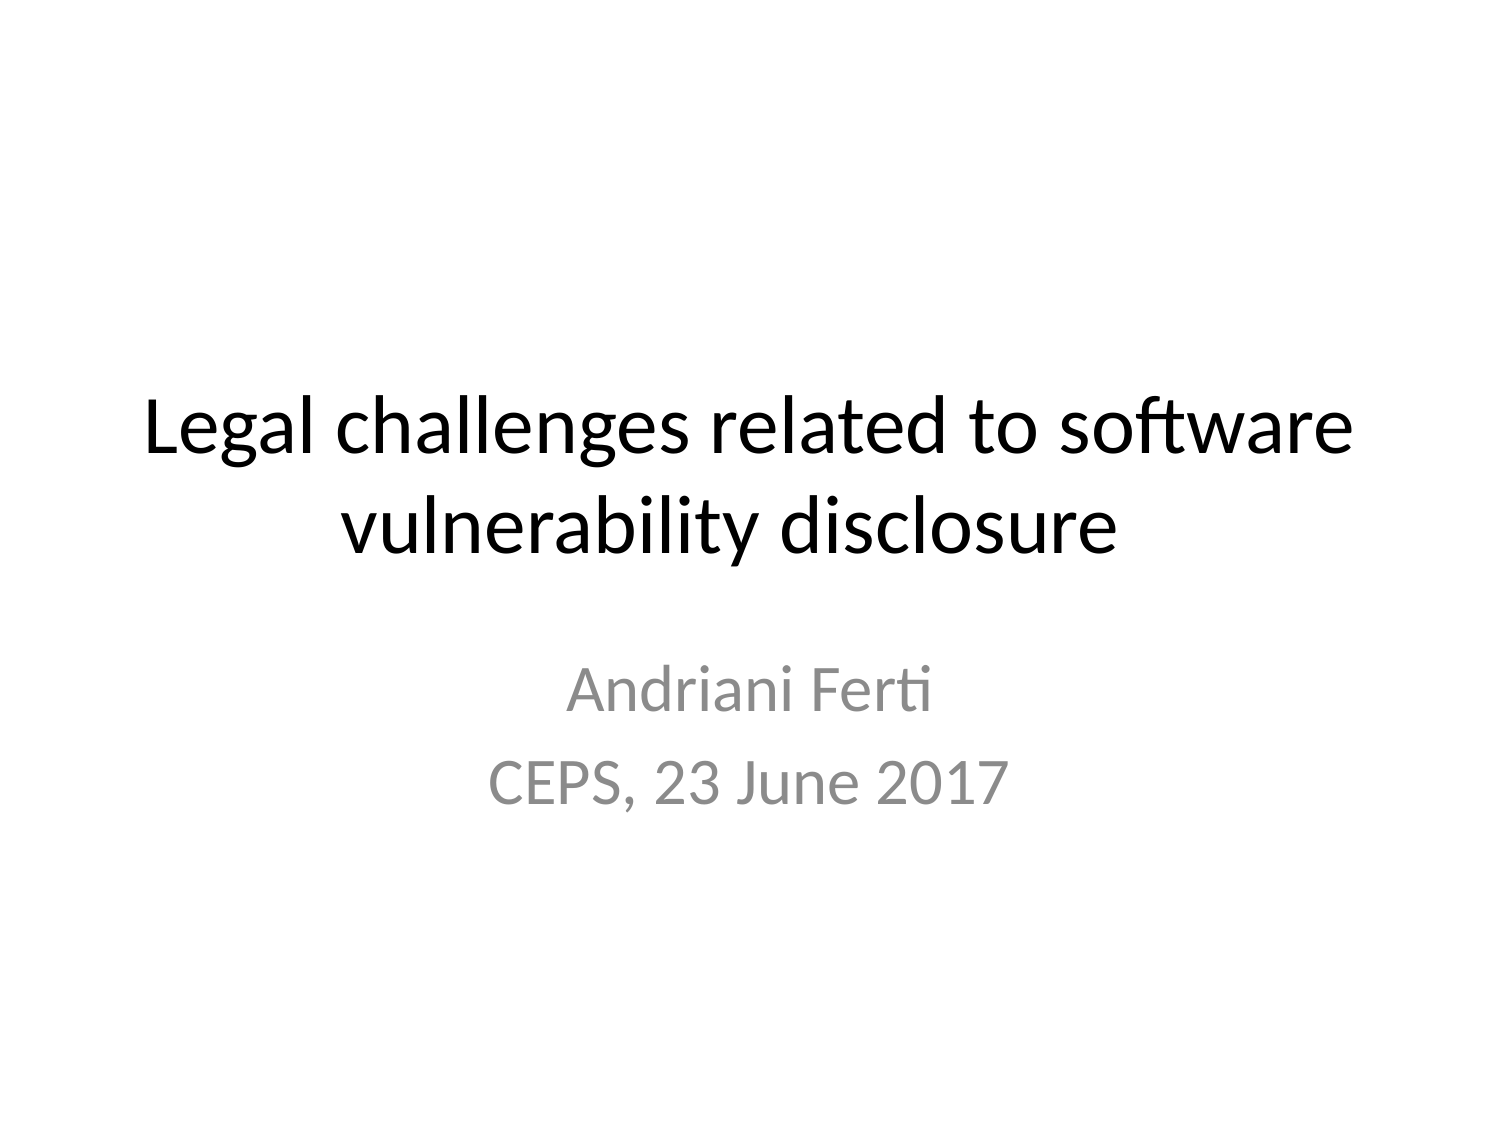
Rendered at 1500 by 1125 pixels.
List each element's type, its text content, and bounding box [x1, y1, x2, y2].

subtitle Andriani Ferti CEPS, 23 June 2017 [225, 637, 1275, 925]
title Legal challenges related to software vulnerability disclosure [112, 349, 1388, 591]
